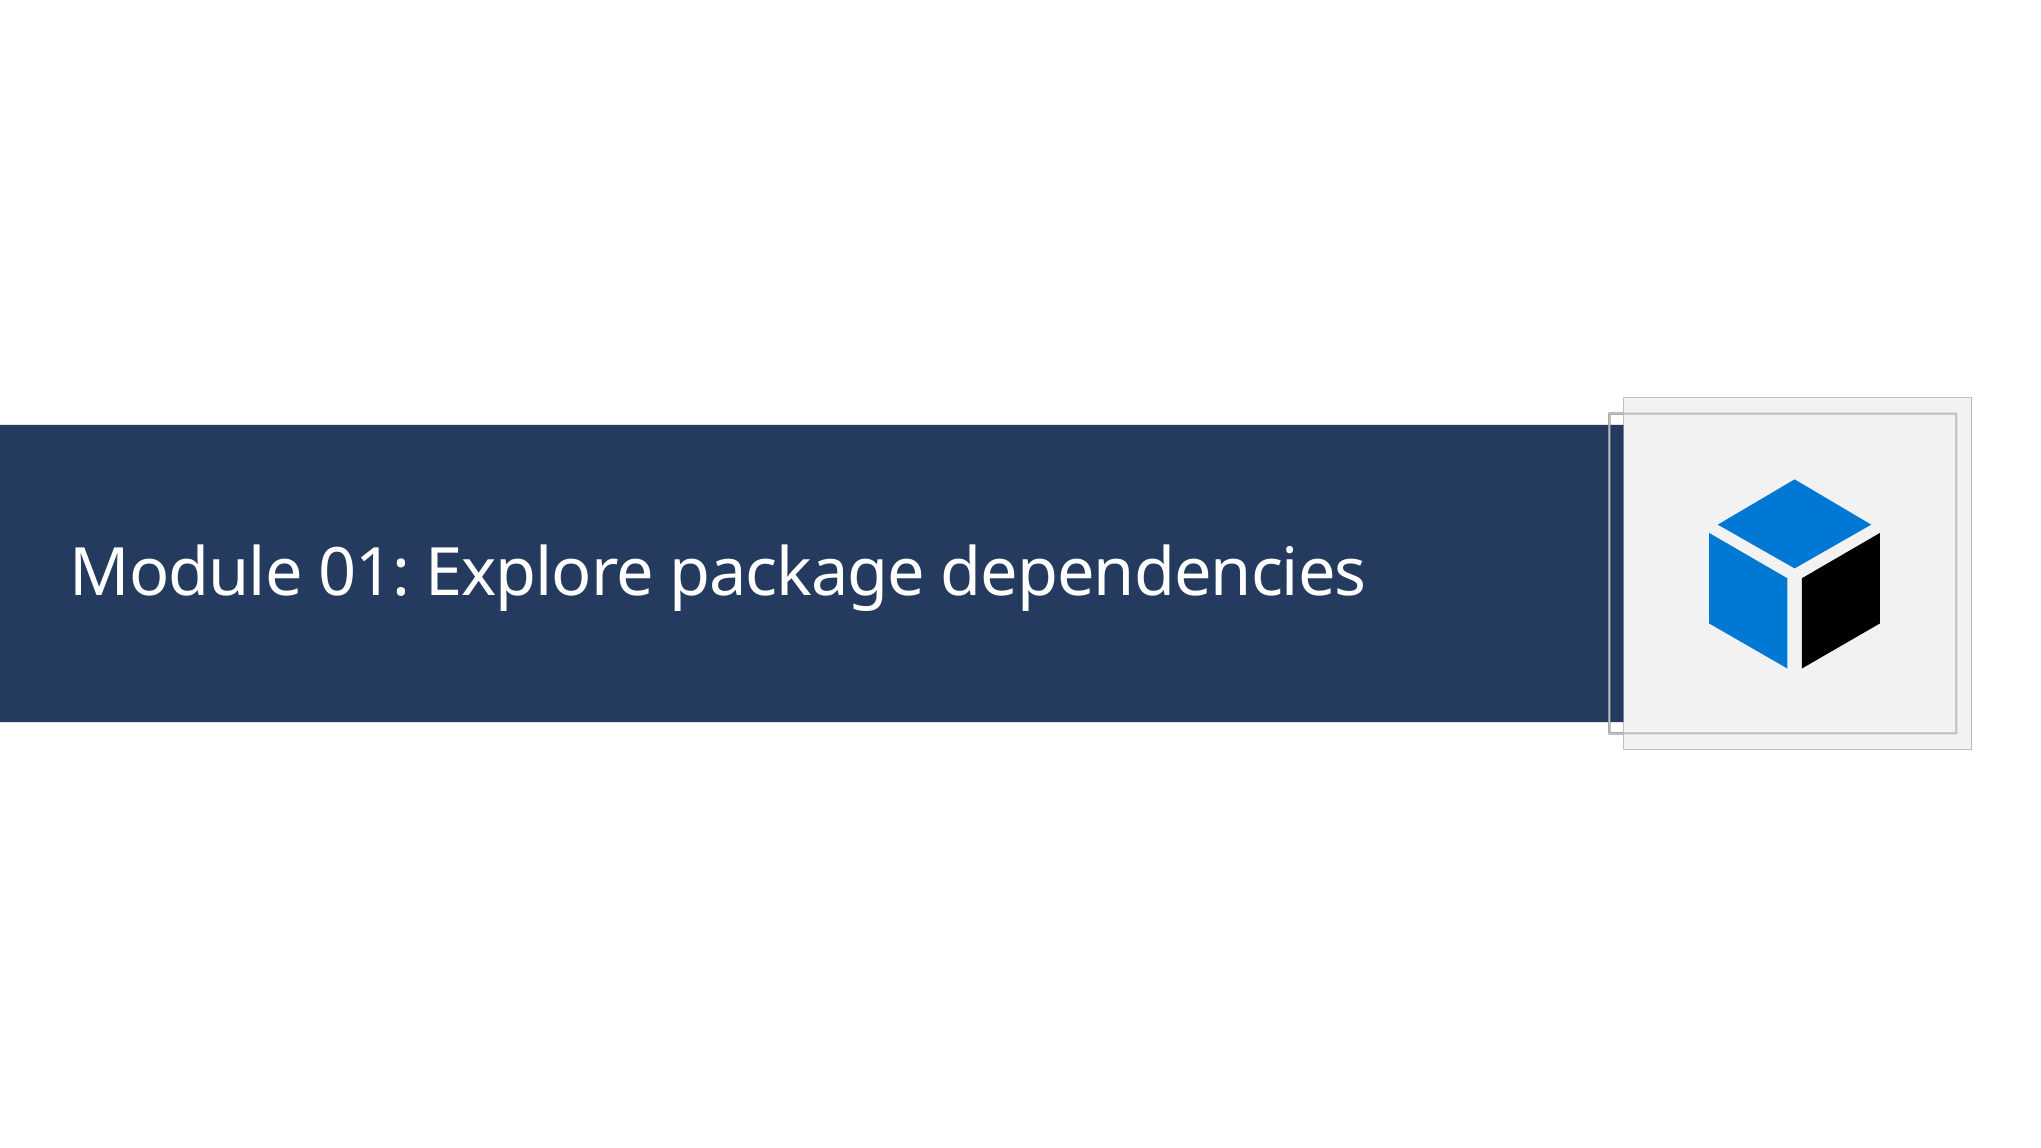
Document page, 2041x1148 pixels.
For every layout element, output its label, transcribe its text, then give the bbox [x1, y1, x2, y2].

title Module 01: Explore package dependencies [70, 537, 1586, 610]
picture [0, 0, 2041, 1148]
